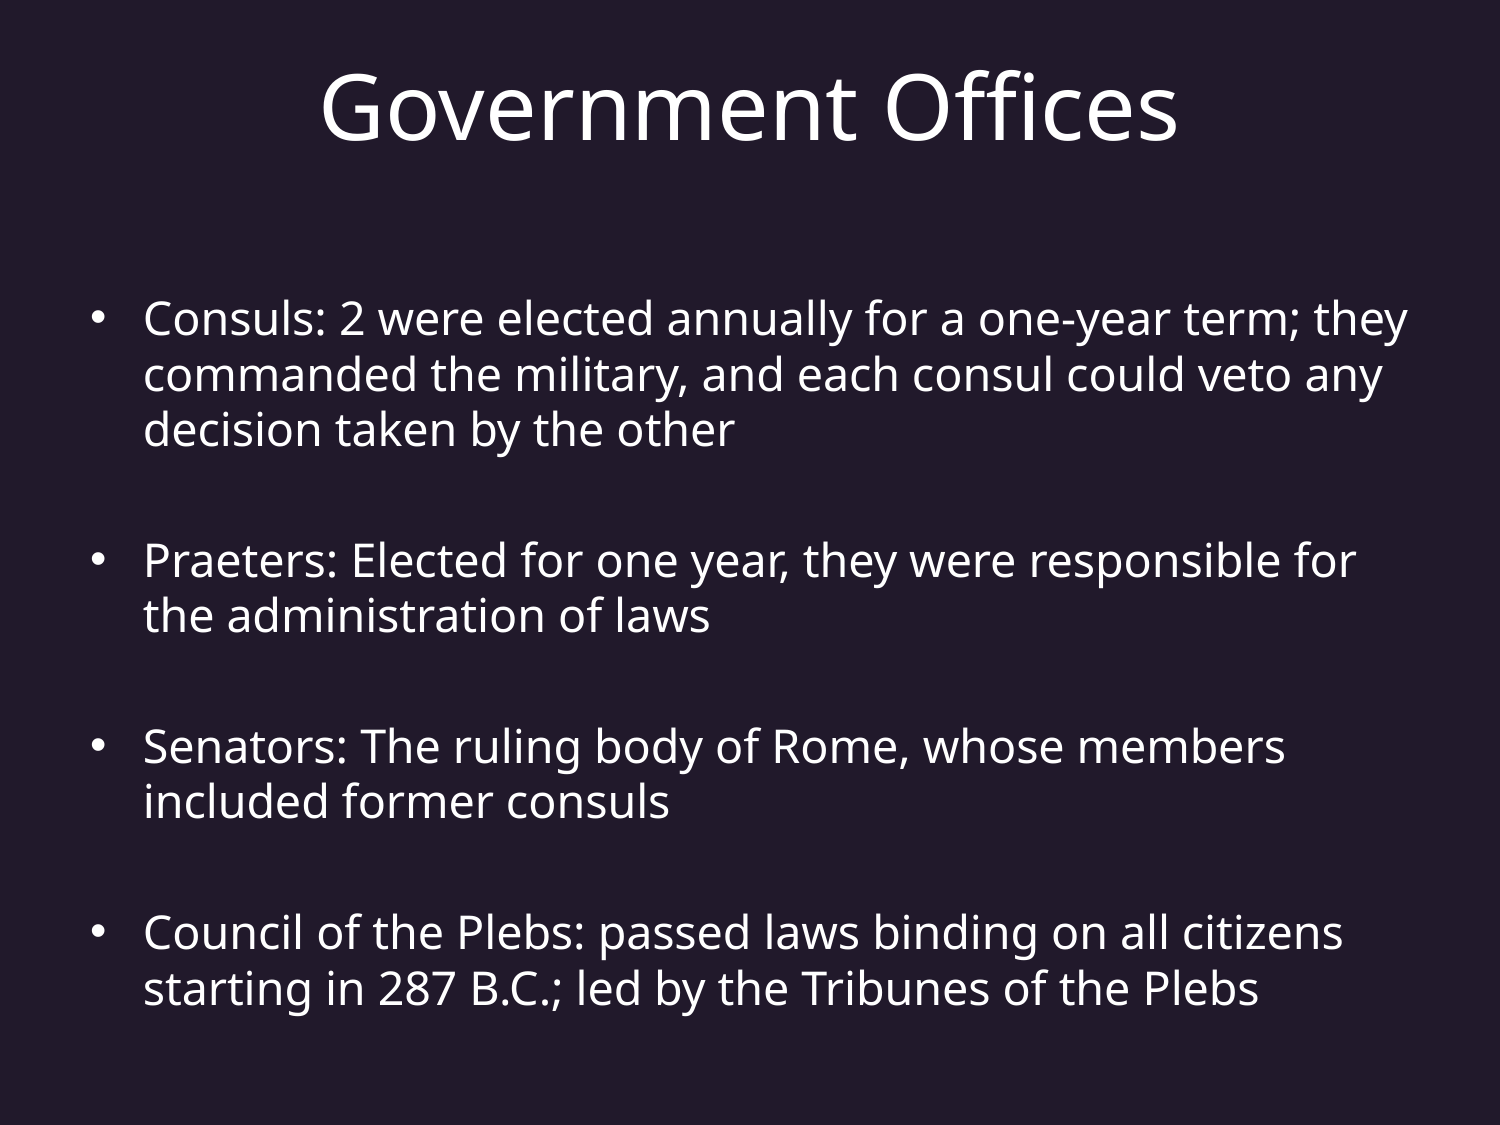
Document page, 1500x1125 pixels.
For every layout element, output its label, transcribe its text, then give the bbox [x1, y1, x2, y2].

list Consuls: 2 were elected annually for a one-year term; they commanded the military, and each consul could veto any decision taken by the other Praeters: Elected for one year, they were responsible for the administration of laws Senators: The ruling body of Rome, whose members included former consuls Council of the Plebs: passed laws binding on all citizens starting in 287 B.C.; led by the Tribunes of the Plebs [75, 281, 1425, 1031]
title Government Offices [75, 32, 1425, 174]
